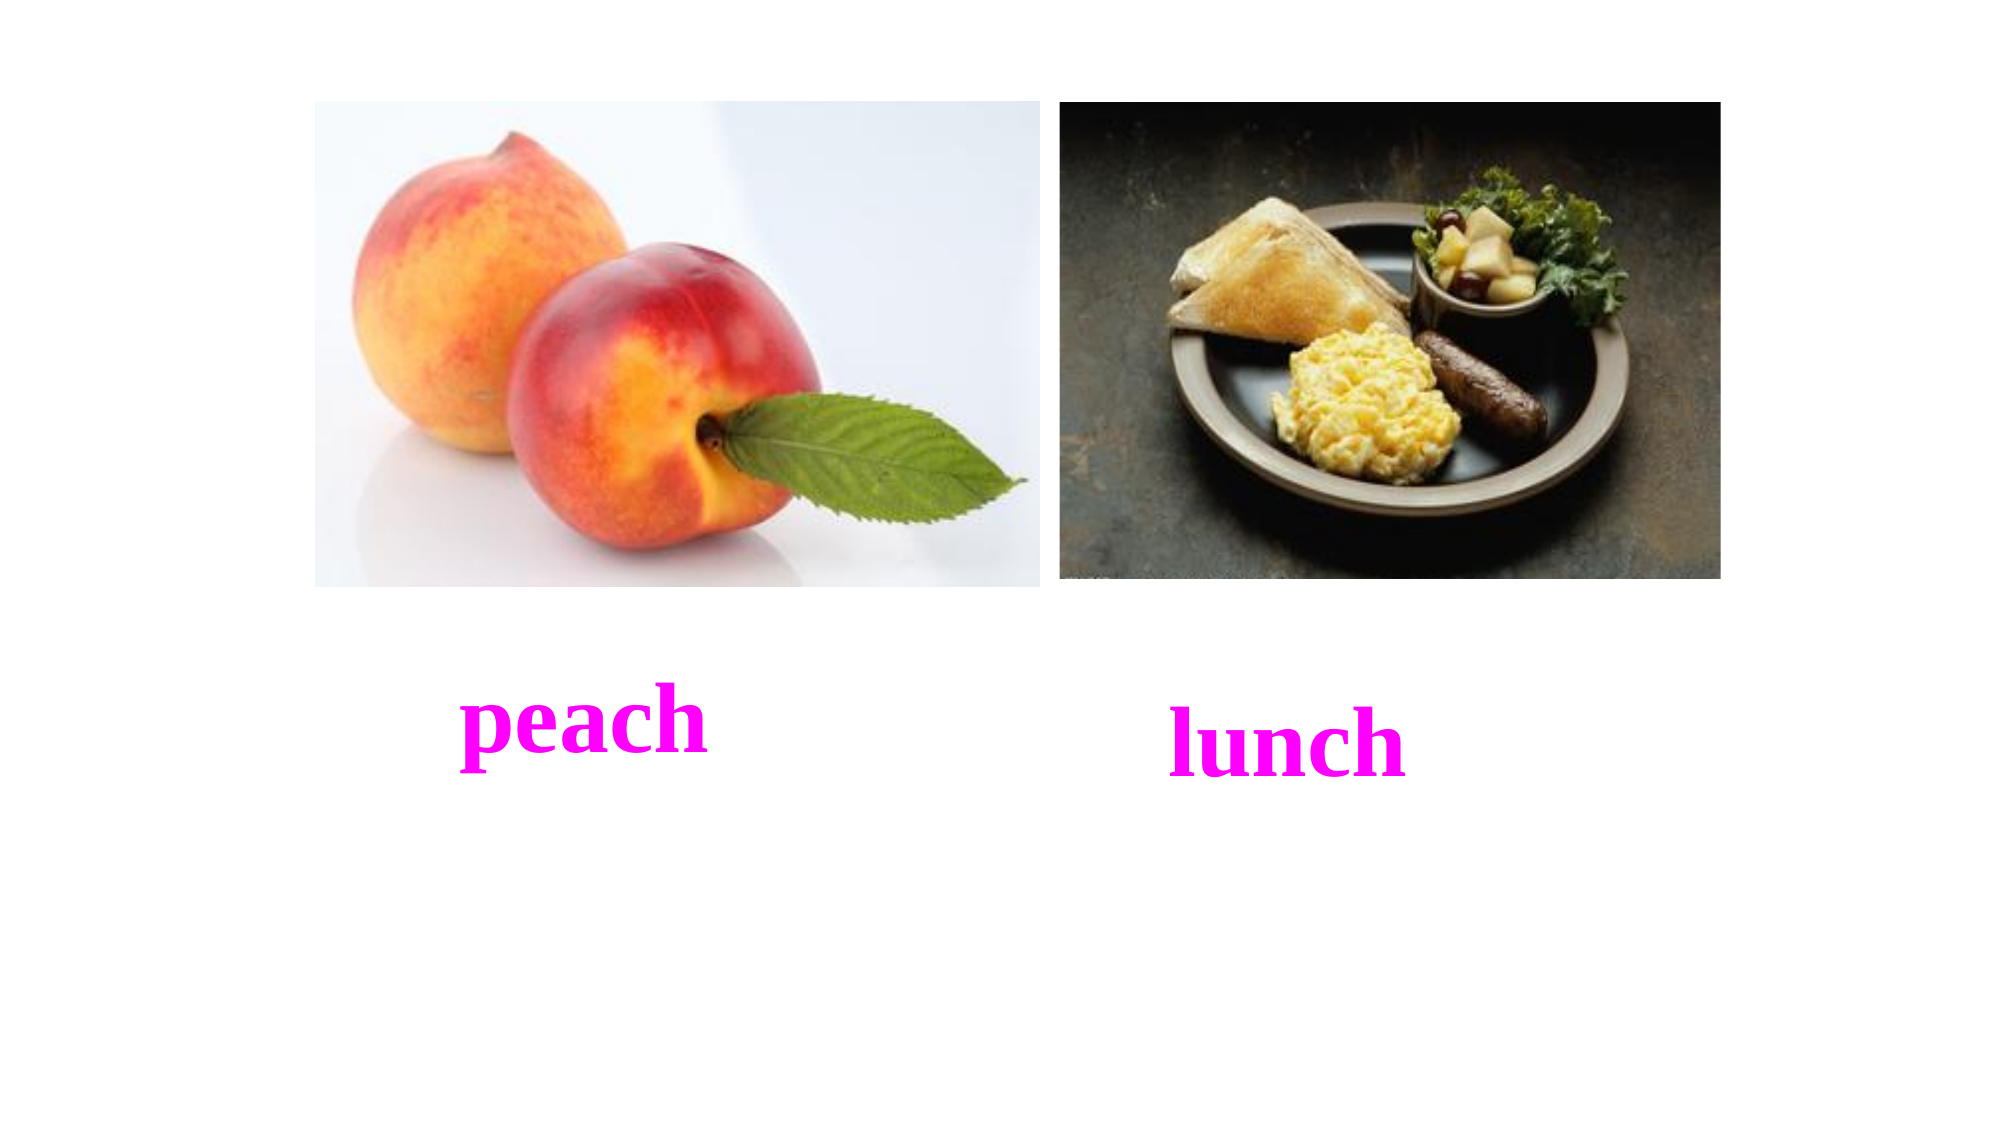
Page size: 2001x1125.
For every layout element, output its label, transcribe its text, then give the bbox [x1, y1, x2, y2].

picture [1059, 102, 1721, 579]
text_box peach [444, 645, 800, 780]
picture [315, 101, 1040, 587]
text_box lunch [1153, 668, 1508, 804]
